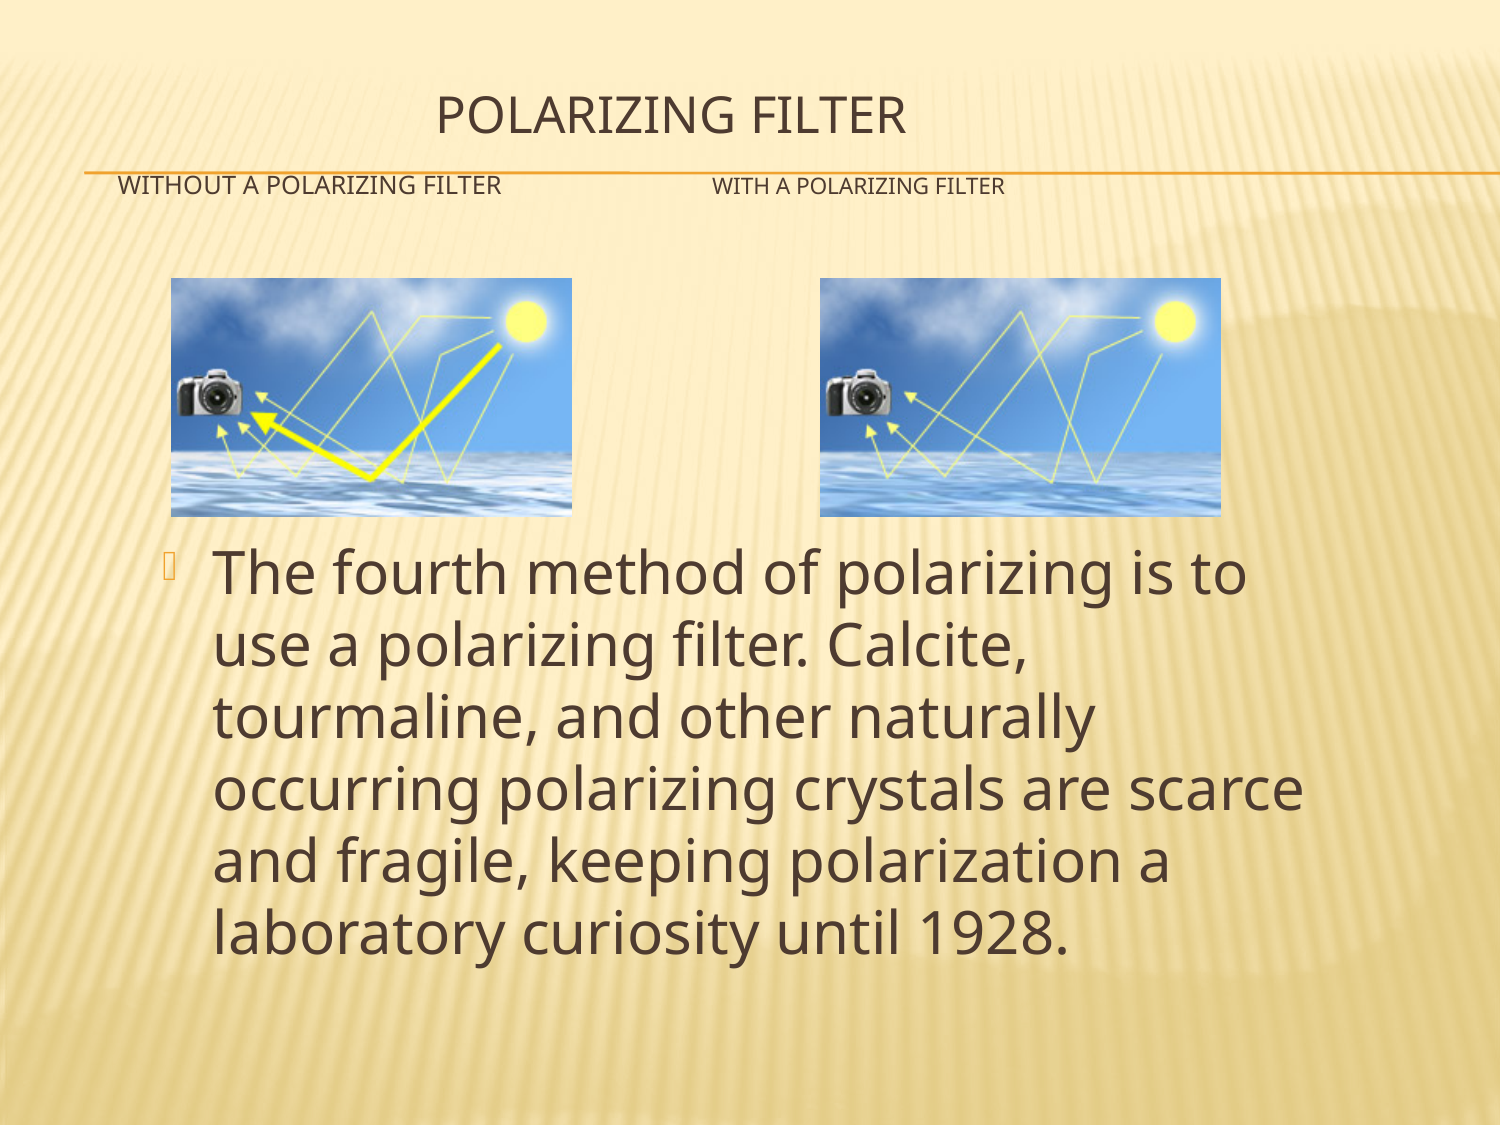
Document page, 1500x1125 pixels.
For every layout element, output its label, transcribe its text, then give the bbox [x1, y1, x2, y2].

picture [820, 278, 1222, 517]
list The fourth method of polarizing is to use a polarizing filter. Calcite, tourmaline, and other naturally occurring polarizing crystals are scarce and fragile, keeping polarization a laboratory curiosity until 1928. [147, 527, 1341, 998]
picture [170, 278, 572, 517]
title polarizing filter Without a Polarizing Filter With a Polarizing Filter [50, 75, 1475, 213]
